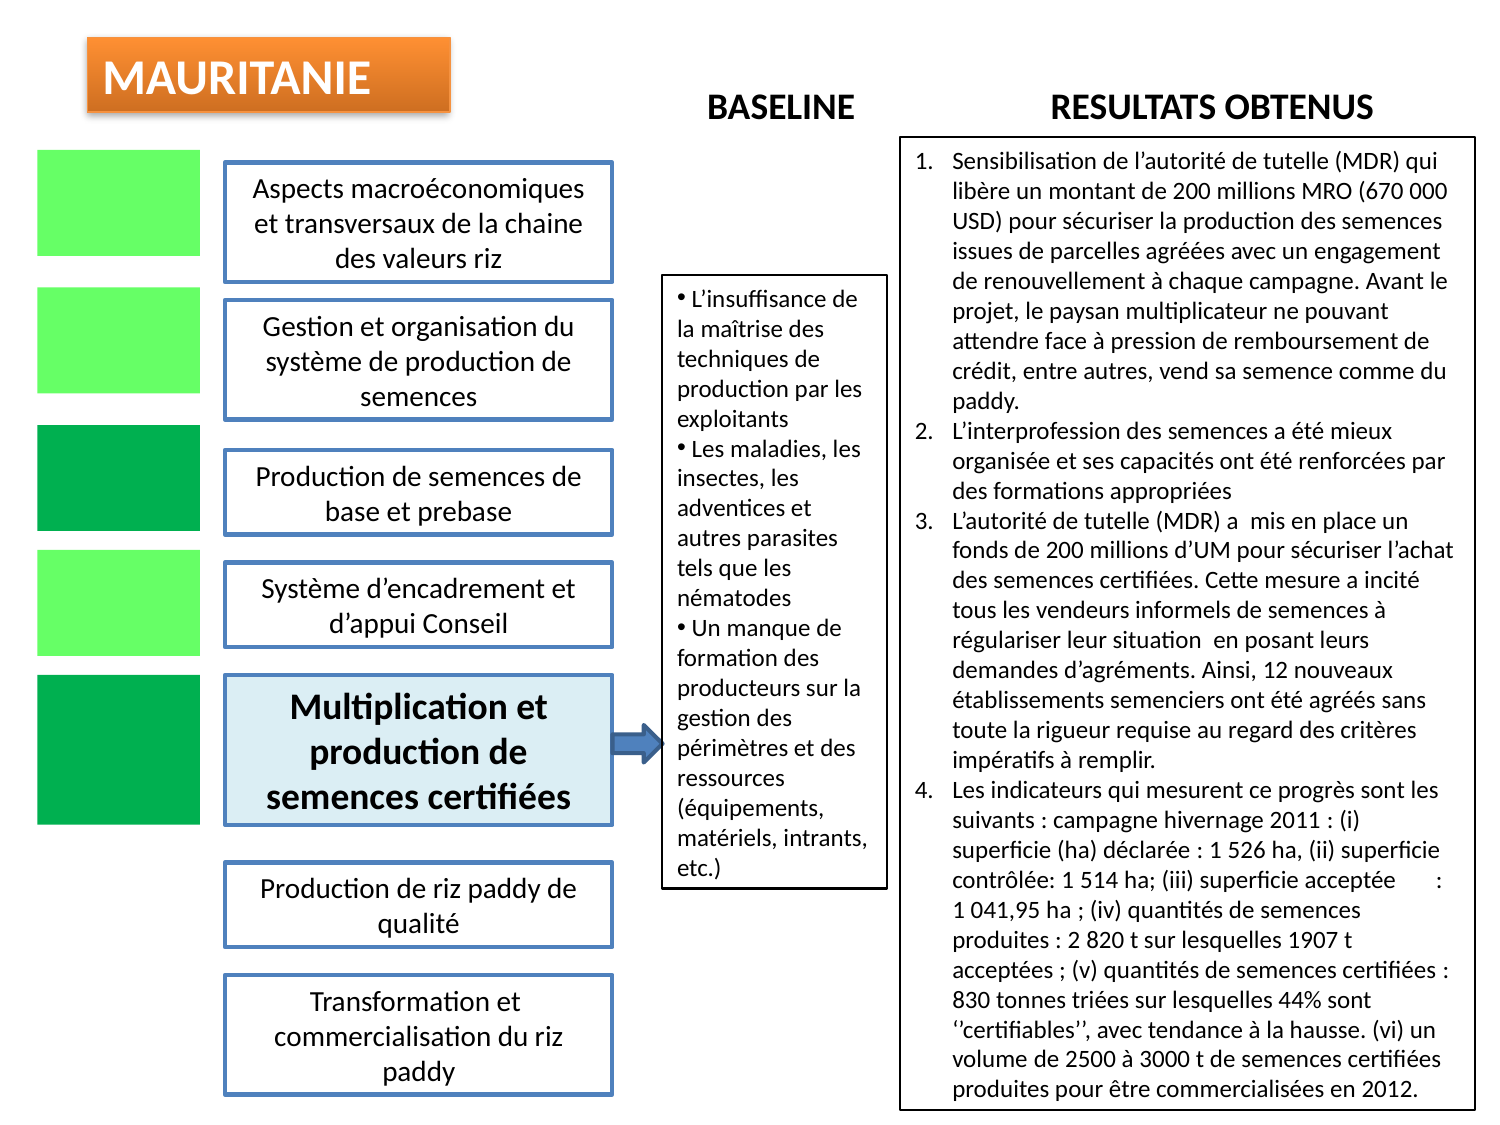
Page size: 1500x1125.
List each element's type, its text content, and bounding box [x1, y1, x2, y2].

text_box Production de riz paddy de qualité [223, 860, 614, 949]
text_box Système d’encadrement et d’appui Conseil [223, 560, 614, 649]
text_box Aspects macroéconomiques et transversaux de la chaine des valeurs riz [223, 160, 614, 284]
text_box BASELINE [650, 74, 913, 135]
text_box [37, 149, 200, 256]
text_box Gestion et organisation du système de production de semences [223, 298, 614, 422]
text_box [37, 674, 200, 825]
text_box Sensibilisation de l’autorité de tutelle (MDR) qui libère un montant de 200 millions MRO (670 000 USD) pour sécuriser la production des semences issues de parcelles agréées avec un engagement de renouvellement à chaque campagne. Avant le projet, le paysan multiplicateur ne pouvant attendre face à pression de remboursement de crédit, entre autres, vend sa semence comme du paddy. L’interprofession des semences a été mieux organisée et ses capacités ont été renforcées par des formations appropriées L’autorité de tutelle (MDR) a mis en place un fonds de 200 millions d’UM pour sécuriser l’achat des semences certifiées. Cette mesure a incité tous les vendeurs informels de semences à régulariser leur situation en posant leurs demandes d’agréments. Ainsi, 12 nouveaux établissements semenciers ont été agréés sans toute la rigueur requise au regard des critères impératifs à remplir. Les indicateurs qui mesurent ce progrès sont les suivants : campagne hivernage 2011 : (i) superficie (ha) déclarée : 1 526 ha, (ii) superficie contrôlée: 1 514 ha; (iii) superficie acceptée : 1 041,95 ha ; (iv) quantités de semences produites : 2 820 t sur lesquelles 1907 t acceptées ; (v) quantités de semences certifiées : 830 tonnes triées sur lesquelles 44% sont ‘’certifiables’’, avec tendance à la hausse. (vi) un volume de 2500 à 3000 t de semences certifiées produites pour être commercialisées en 2012. [900, 137, 1475, 1111]
text_box RESULTATS OBTENUS [987, 74, 1438, 135]
text_box Transformation et commercialisation du riz paddy [223, 973, 614, 1097]
text_box [37, 425, 200, 531]
text_box Multiplication et production de semences certifiées [223, 673, 614, 827]
text_box [610, 723, 662, 765]
text_box [37, 549, 200, 656]
text_box L’insuffisance de la maîtrise des techniques de production par les exploitants Les maladies, les insectes, les adventices et autres parasites tels que les nématodes Un manque de formation des producteurs sur la gestion des périmètres et des ressources (équipements, matériels, intrants, etc.) [662, 274, 888, 889]
text_box Production de semences de base et prebase [223, 448, 614, 537]
text_box [37, 287, 200, 394]
text_box MAURITANIE [87, 37, 451, 113]
